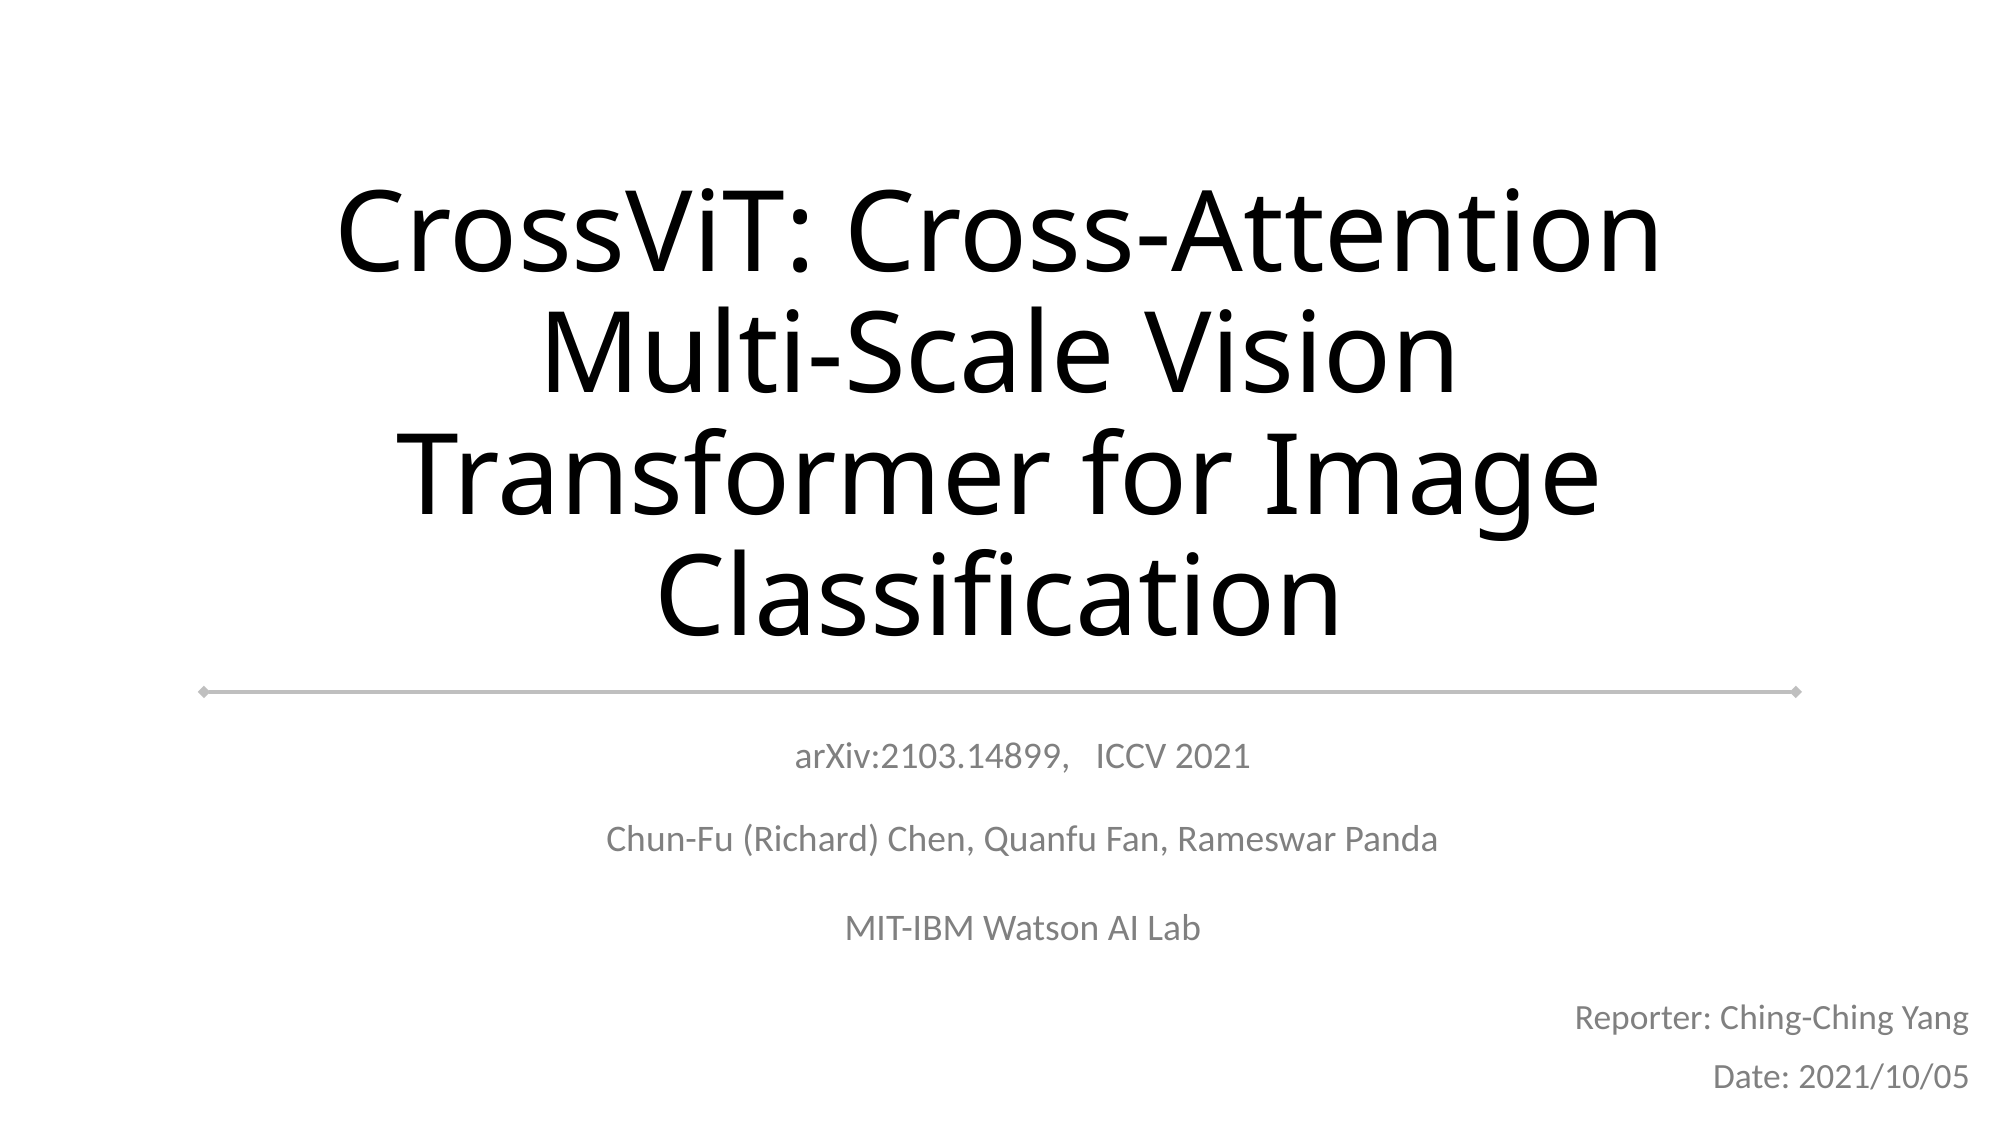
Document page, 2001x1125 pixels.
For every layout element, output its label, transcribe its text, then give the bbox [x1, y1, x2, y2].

subtitle Chun-Fu (Richard) Chen, Quanfu Fan, Rameswar Panda [490, 798, 1555, 877]
title CrossViT: Cross-Attention Multi-Scale Vision Transformer for Image Classification [234, 285, 1765, 668]
text_box MIT-IBM Watson AI Lab [490, 886, 1555, 967]
text_box Reporter: Ching-Ching Yang Date: 2021/10/05 [1545, 991, 1985, 1125]
text_box arXiv:2103.14899, ICCV 2021 [249, 729, 1796, 798]
